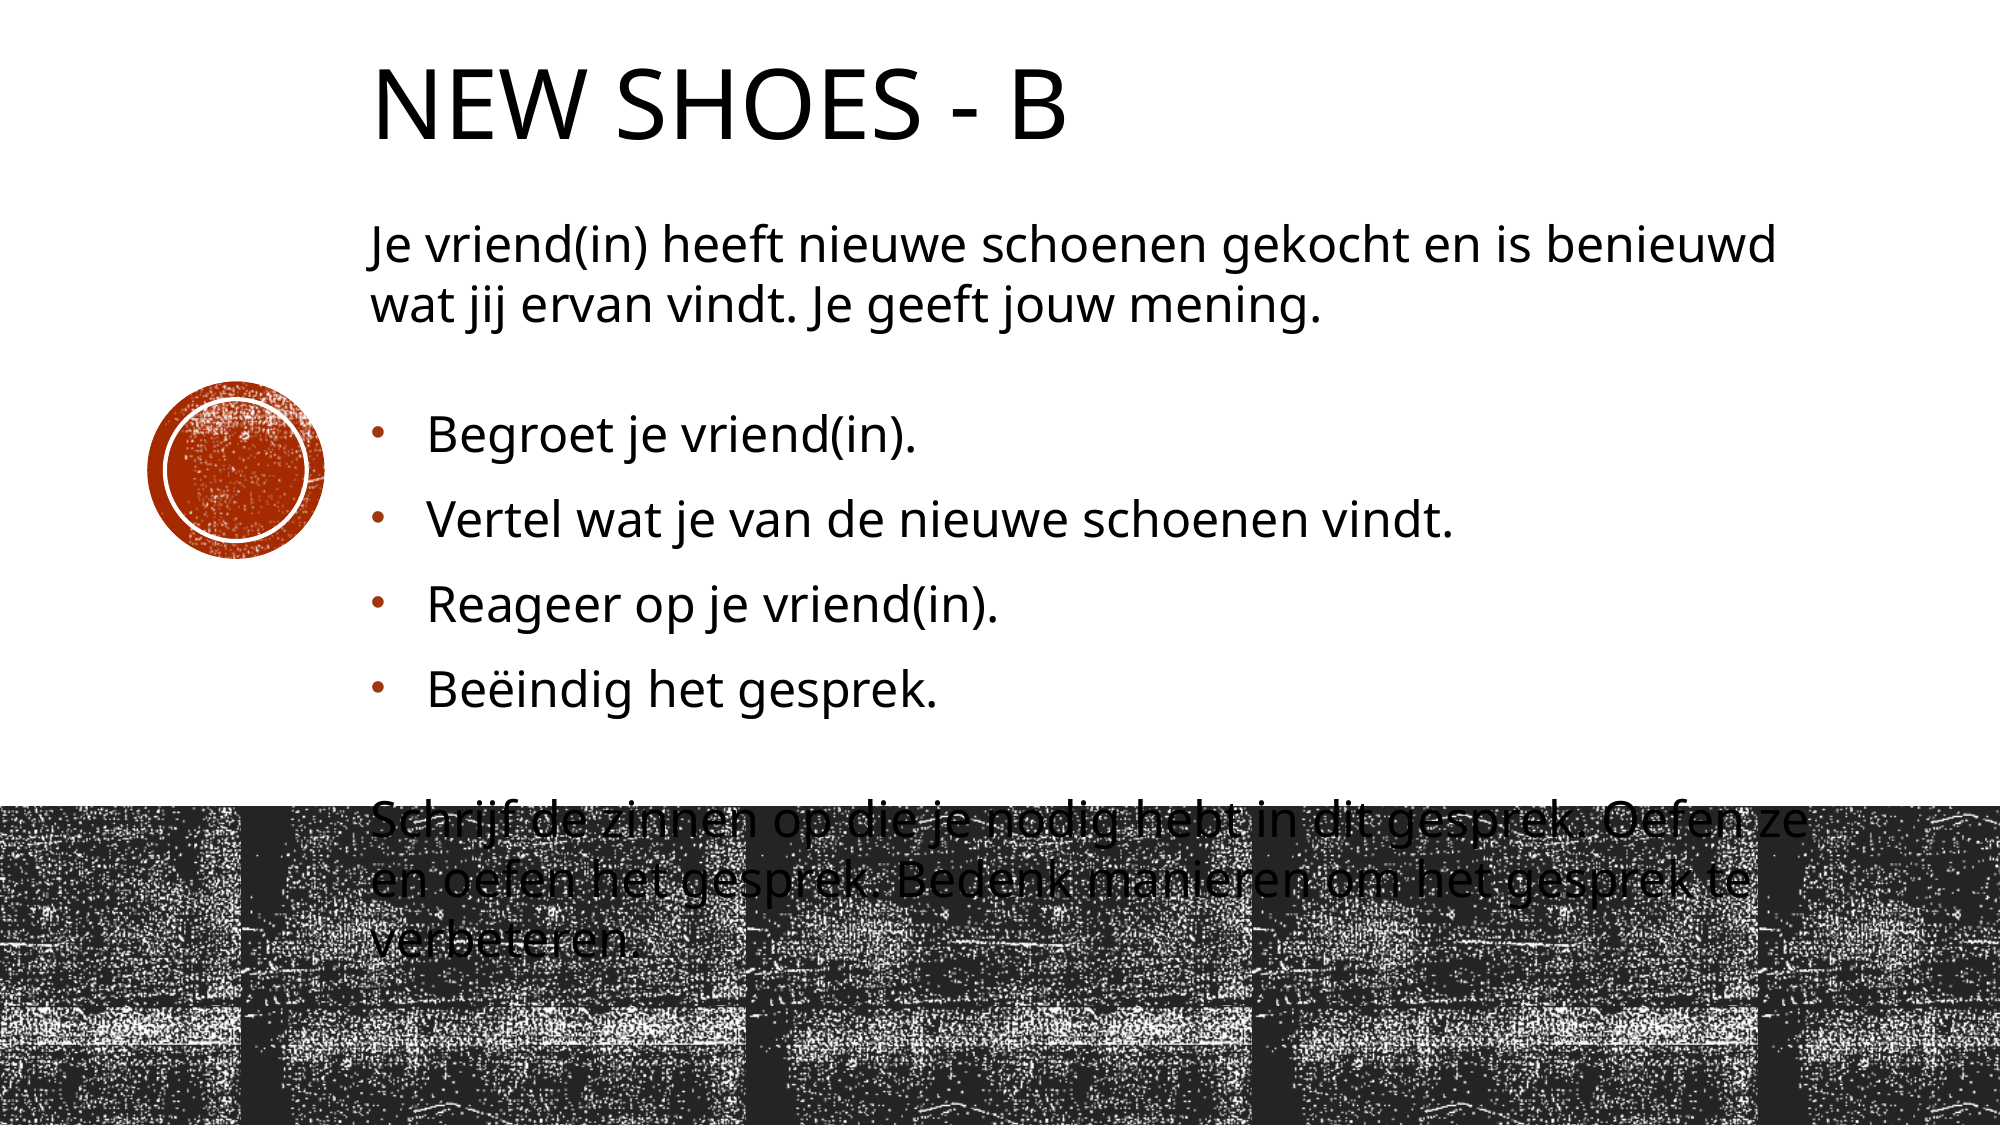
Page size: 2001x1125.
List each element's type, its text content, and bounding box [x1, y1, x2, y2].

list Je vriend(in) heeft nieuwe schoenen gekocht en is benieuwd wat jij ervan vindt. Je geeft jouw mening. Begroet je vriend(in). Vertel wat je van de nieuwe schoenen vindt. Reageer op je vriend(in). Beëindig het gesprek. Schrijf de zinnen op die je nodig hebt in dit gesprek. Oefen ze en oefen het gesprek. Bedenk manieren om het gesprek te verbeteren. [355, 204, 1841, 733]
title New shoes - b [355, 56, 1927, 166]
